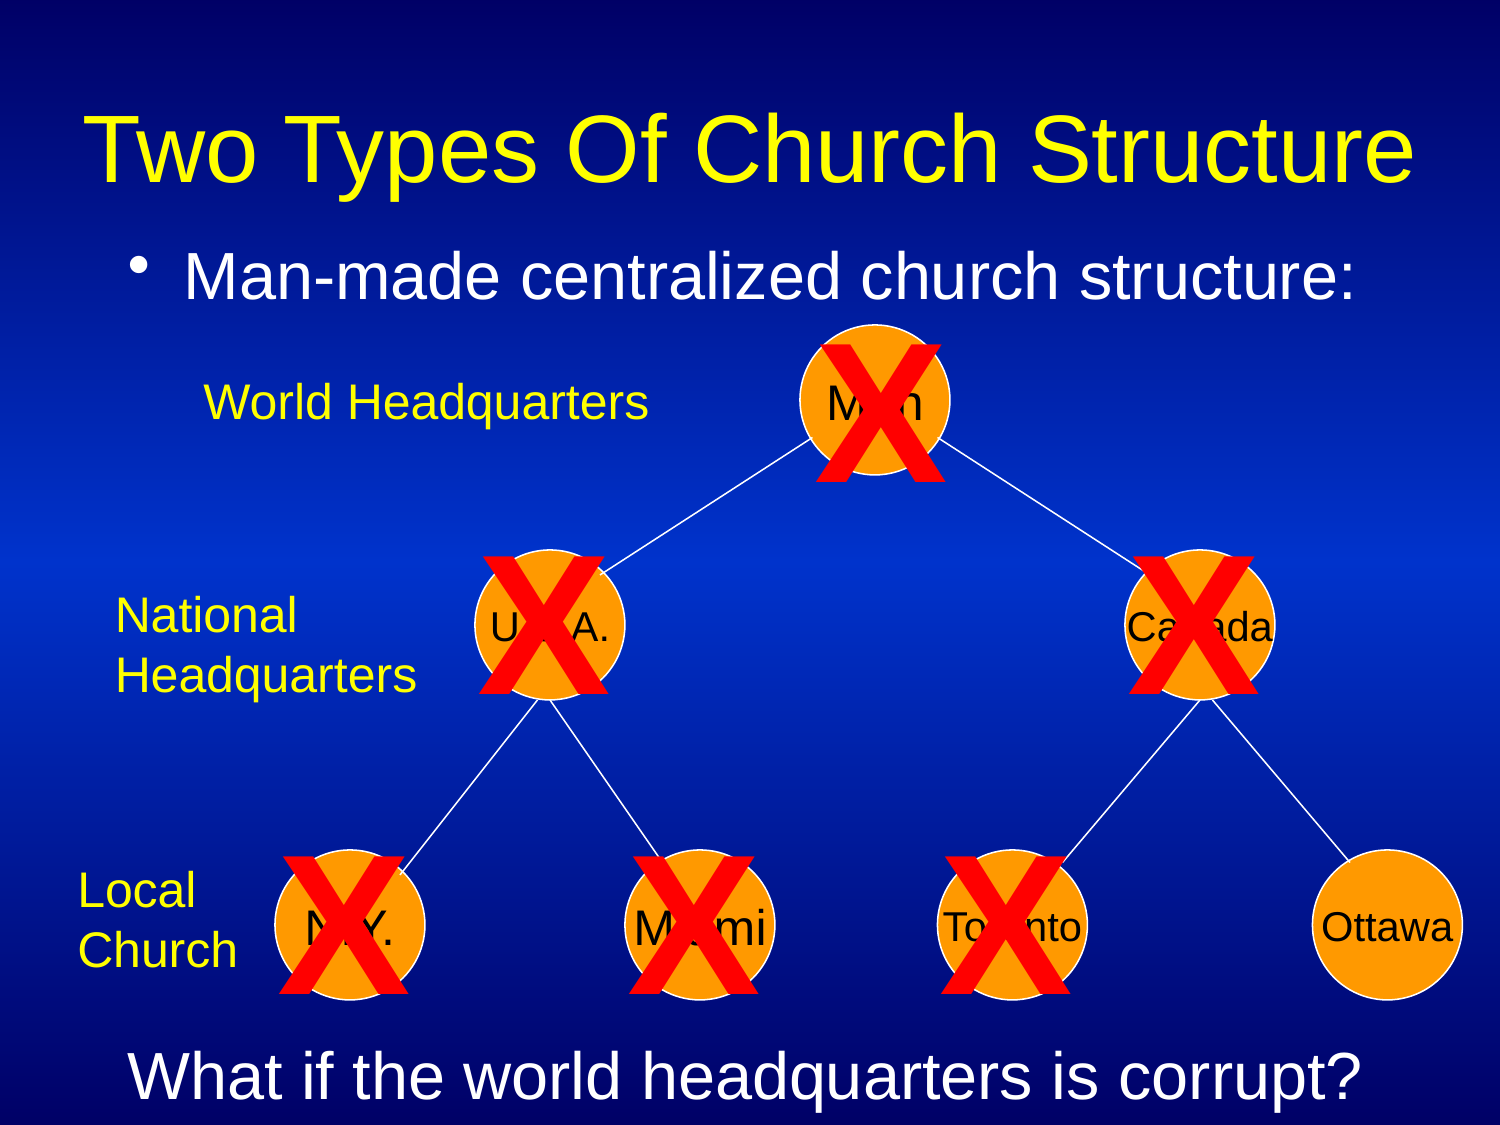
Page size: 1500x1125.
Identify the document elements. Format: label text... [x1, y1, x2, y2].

list Man-made centralized church structure: [112, 224, 1463, 325]
text_box National Headquarters [99, 574, 450, 710]
text_box Canada [1267, 591, 1275, 659]
text_box N.Y. [417, 891, 425, 959]
text_box Ottawa [1312, 849, 1463, 1000]
text_box What if the world headquarters is corrupt? [112, 1025, 1463, 1125]
text_box X [924, 787, 1079, 1043]
text_box X [462, 487, 617, 743]
title Two Types Of Church Structure [37, 50, 1463, 238]
text_box U.S.A. [617, 591, 625, 659]
text_box Miami [767, 891, 775, 959]
text_box X [799, 274, 954, 530]
text_box X [262, 787, 417, 1043]
text_box World Headquarters [188, 362, 665, 438]
text_box X [612, 787, 767, 1043]
text_box Toronto [1079, 890, 1088, 960]
text_box Local Church [62, 849, 262, 985]
text_box X [1112, 487, 1267, 743]
